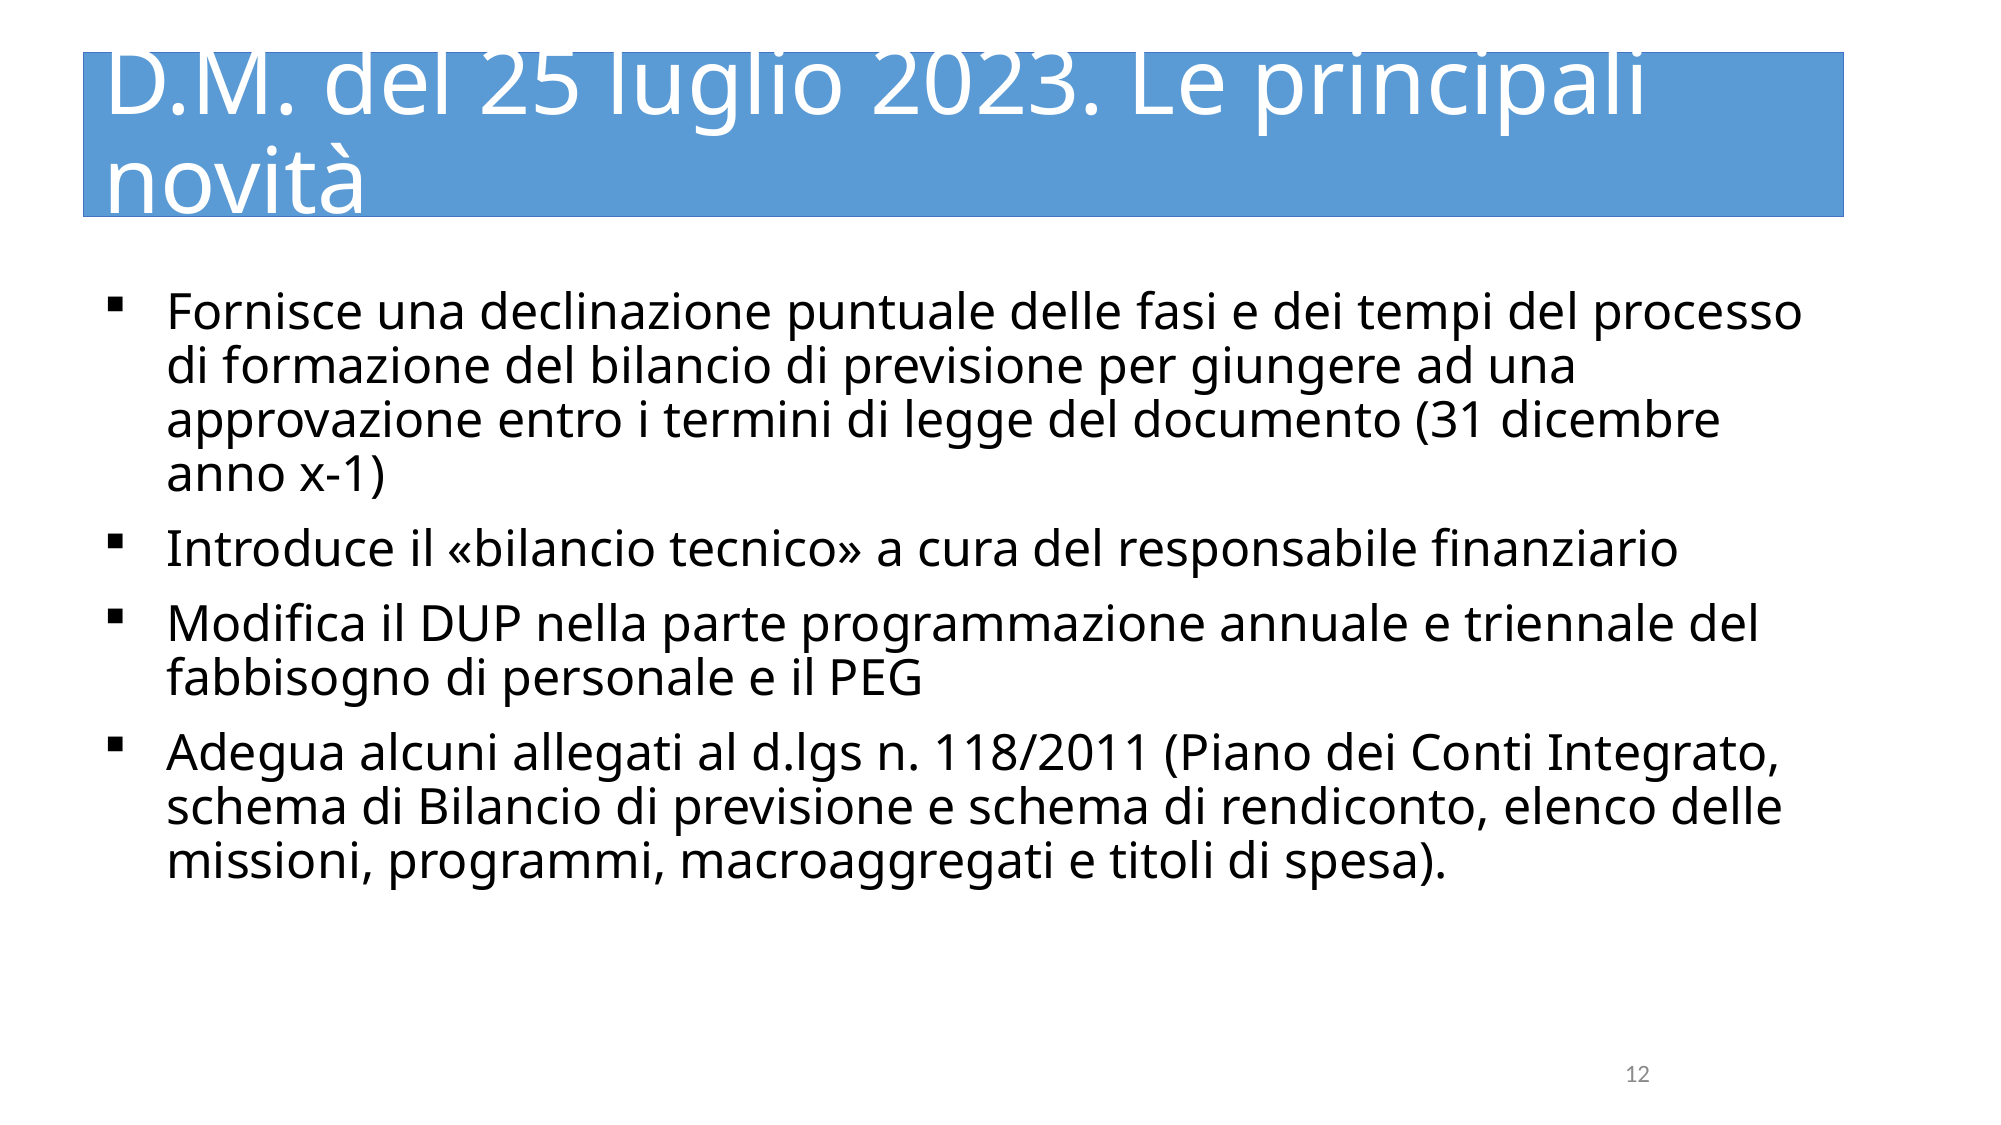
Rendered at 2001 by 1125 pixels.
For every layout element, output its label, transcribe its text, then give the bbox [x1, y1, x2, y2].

slide_number 13 [1412, 1065, 1863, 1103]
title D.M. del 25 luglio 2023. Le principali novità [83, 52, 1844, 217]
list Fornisce una declinazione puntuale delle fasi e dei tempi del processo di formazione del bilancio di previsione per giungere ad una approvazione entro i termini di legge del documento (31 dicembre anno x-1) Introduce il «bilancio tecnico» a cura del responsabile finanziario Modifica il DUP nella parte programmazione annuale e triennale del fabbisogno di personale e il PEG Adegua alcuni allegati al d.lgs n. 118/2011 (Piano dei Conti Integrato, schema di Bilancio di previsione e schema di rendiconto, elenco delle missioni, programmi, macroaggregati e titoli di spesa). [83, 266, 1874, 1065]
